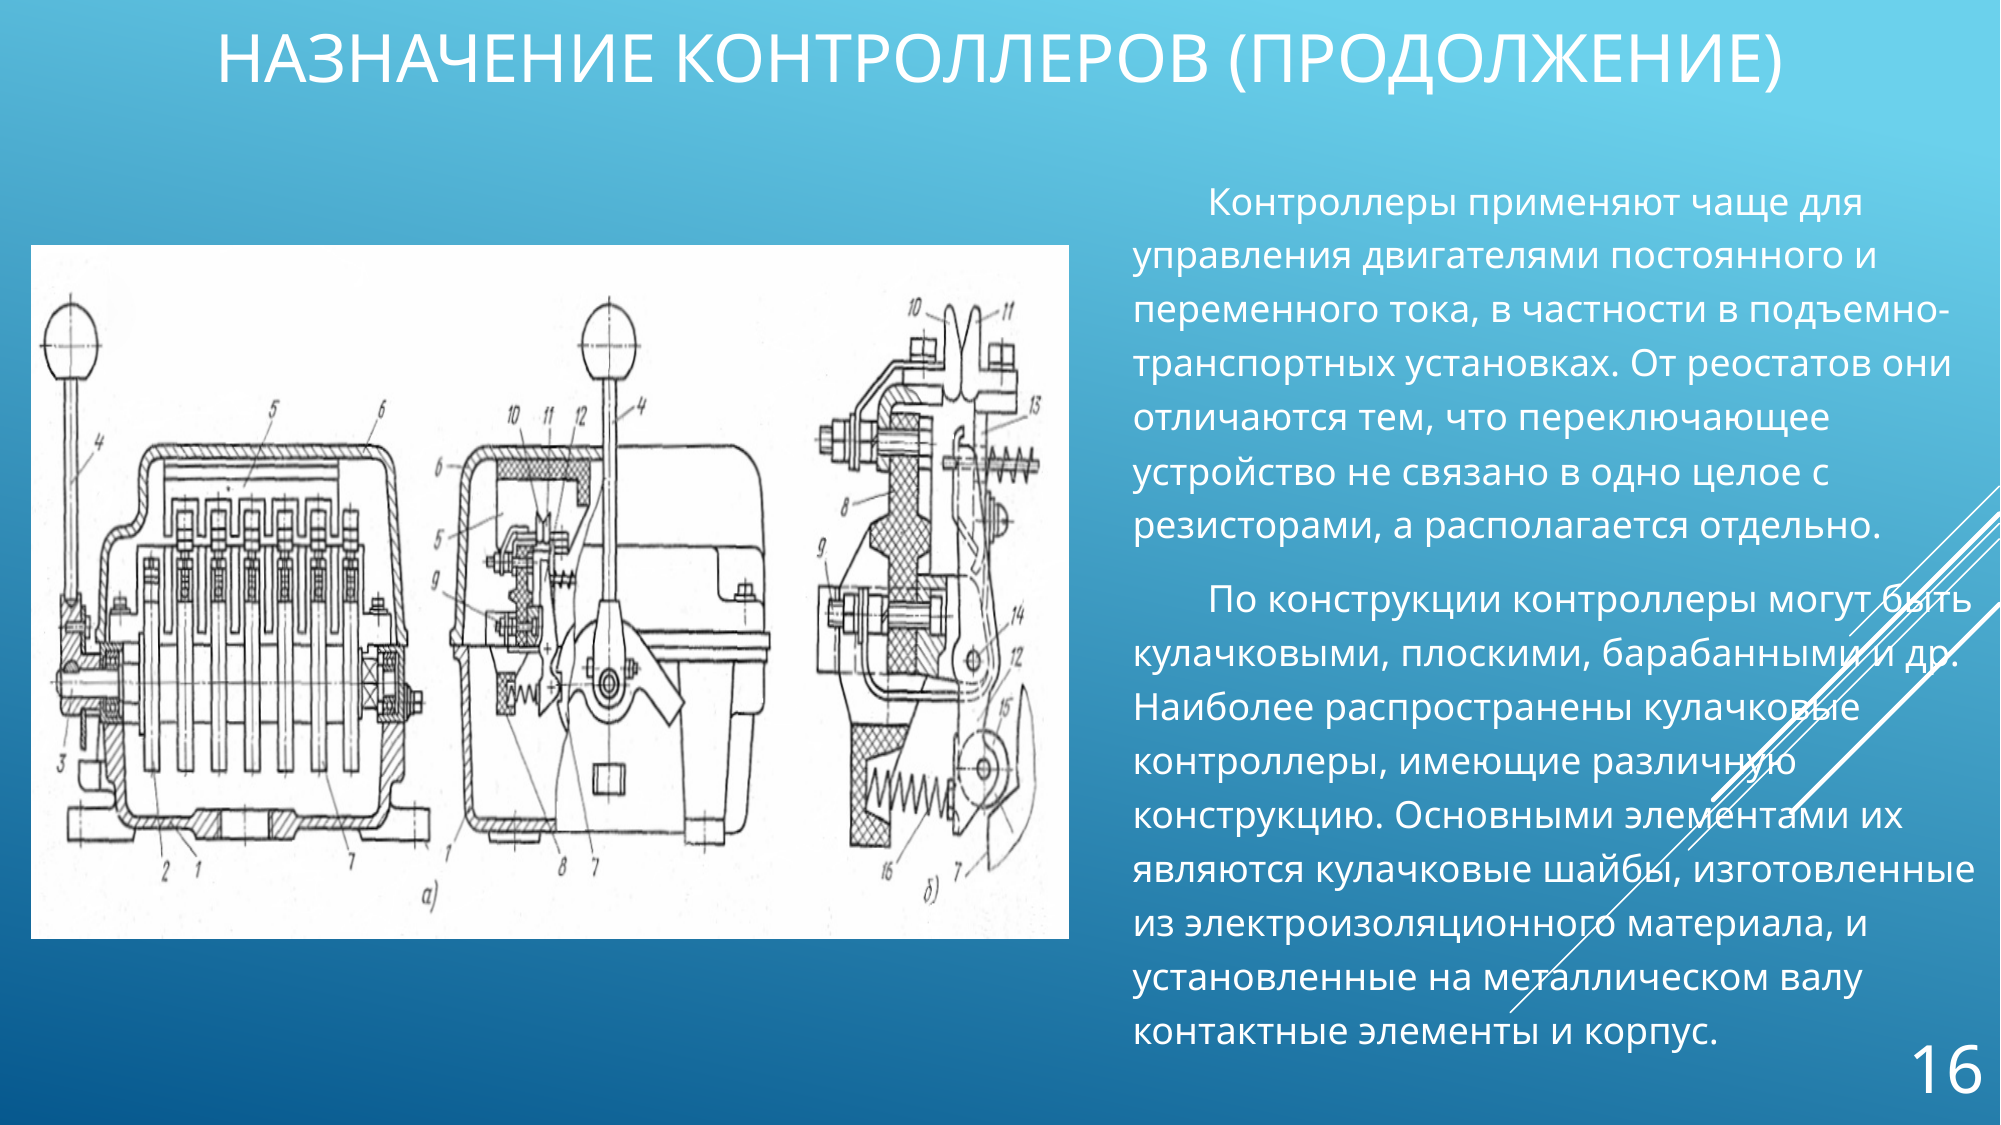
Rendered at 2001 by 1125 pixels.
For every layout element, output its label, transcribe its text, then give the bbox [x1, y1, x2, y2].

slide_number 16 [1787, 1013, 2000, 1125]
text_box [0, 104, 2000, 1125]
picture [30, 245, 1069, 940]
title Назначение контроллеров (Продолжение) [0, 0, 2000, 104]
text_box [1510, 485, 2000, 1013]
list Контроллеры применяют чаще для управления двигателями постоянного и переменного тока, в частности в подъемно-транспортных установках. От реостатов они отличаются тем, что переключающее устройство не связано в одно целое с резисторами, а располагается отдельно. По конструкции контроллеры могут быть кулачковыми, плоскими, барабанными и др. Наиболее распространены кулачковые контроллеры, имеющие различную конструкцию. Основными элементами их являются кулачковые шайбы, изготовленные из электроизоляционного материала, и установленные на металлическом валу контактные элементы и корпус. [1070, 106, 2000, 1125]
